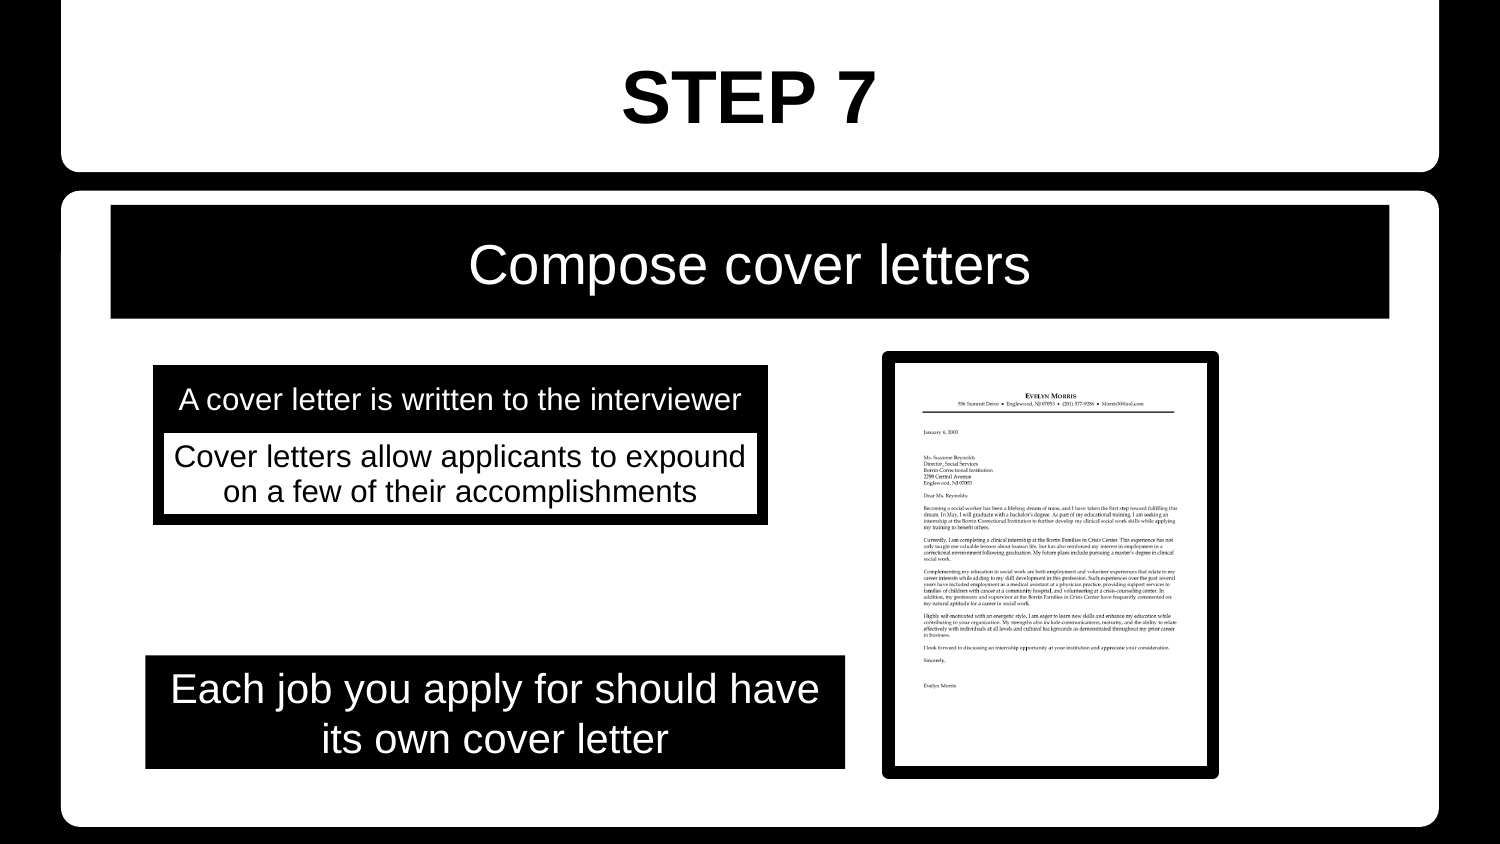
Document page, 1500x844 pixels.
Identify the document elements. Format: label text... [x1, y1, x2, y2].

table_cell Cover letters allow applicants to expound on a few of their accomplishments [164, 433, 757, 514]
picture [894, 362, 1207, 767]
title STEP 7 [75, 22, 1425, 164]
table_header A cover letter is written to the interviewer [164, 376, 757, 422]
list Compose cover letters [110, 204, 1390, 319]
text_box Each job you apply for should have its own cover letter [145, 655, 846, 769]
